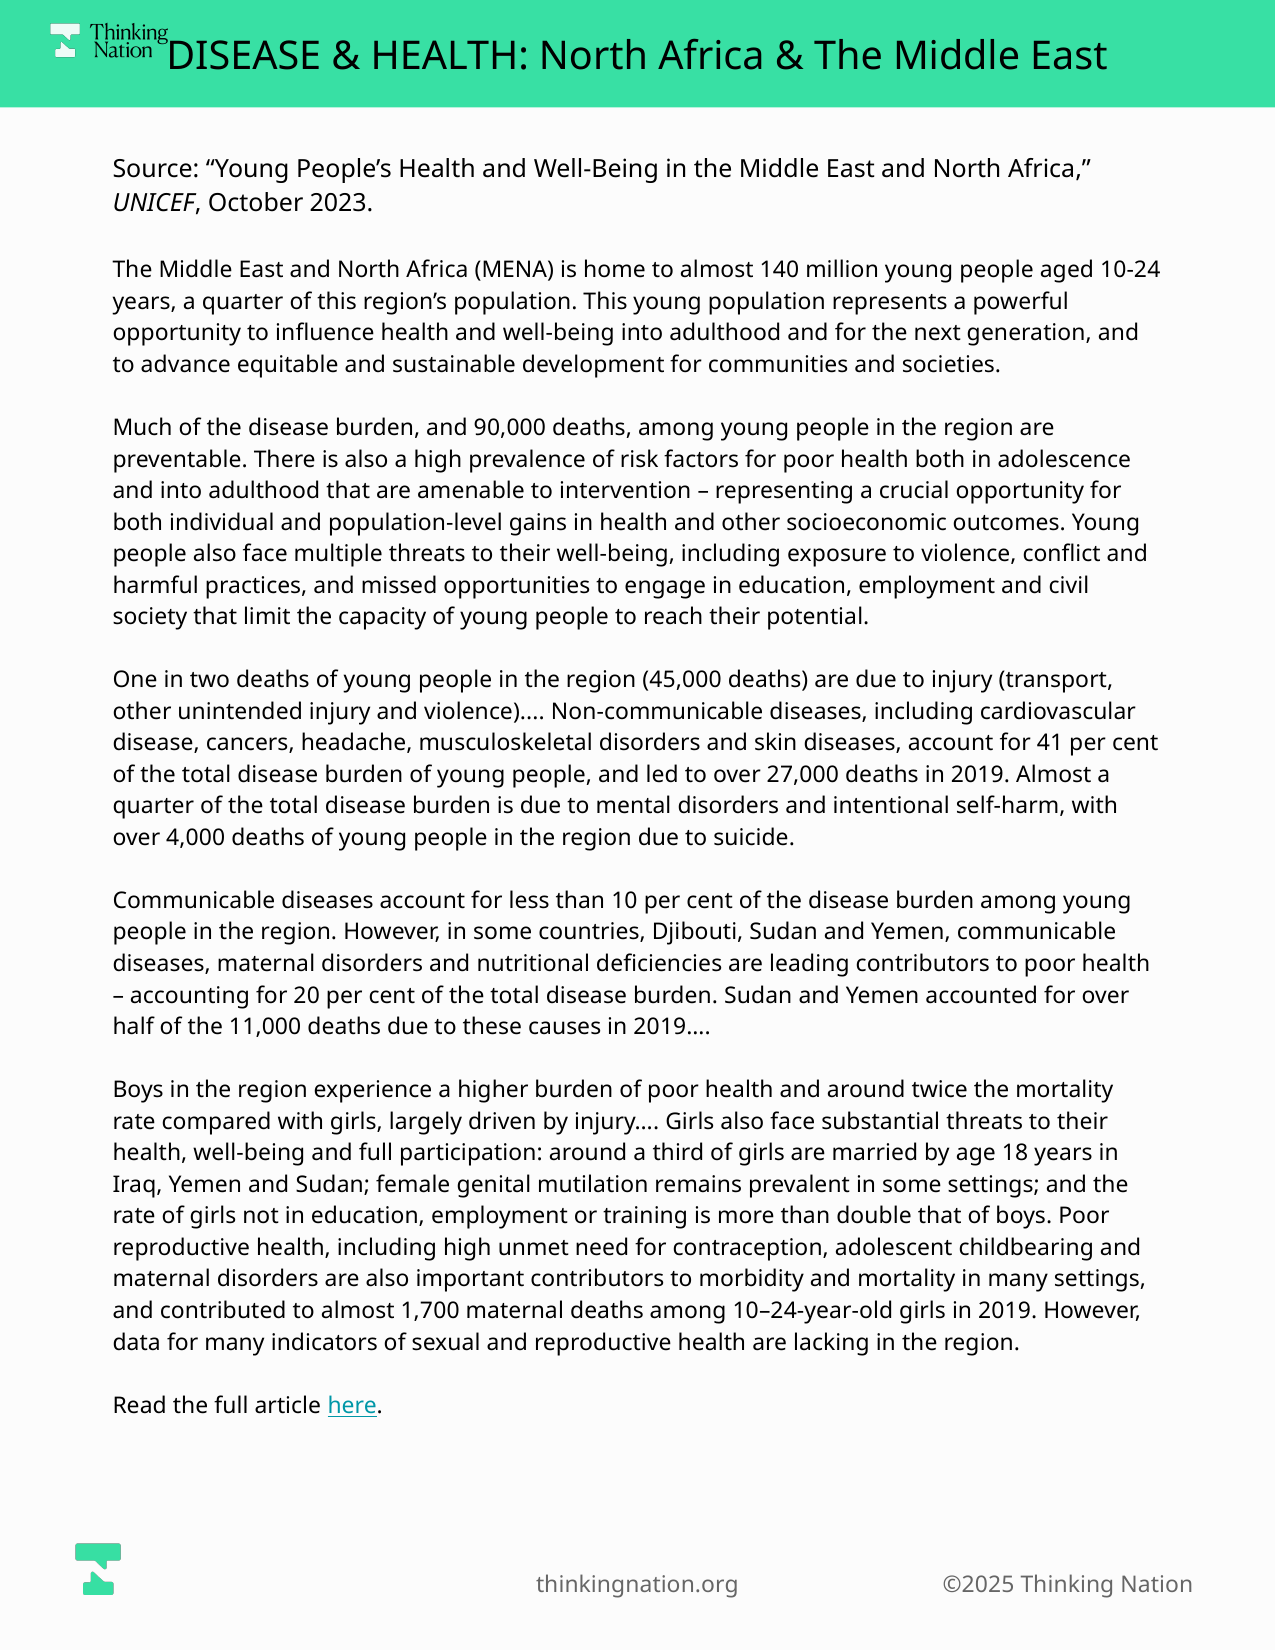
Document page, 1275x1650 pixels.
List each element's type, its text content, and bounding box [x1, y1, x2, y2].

text_box thinkingnation.org [486, 1553, 789, 1605]
picture [62, 1533, 134, 1605]
text_box ©2025 Thinking Nation [907, 1553, 1210, 1605]
text_box Source: “Young People’s Health and Well-Being in the Middle East and North Africa,” UNICEF, October 2023. The Middle East and North Africa (MENA) is home to almost 140 million young people aged 10-24 years, a quarter of this region’s population. This young population represents a powerful opportunity to influence health and well-being into adulthood and for the next generation, and to advance equitable and sustainable development for communities and societies. Much of the disease burden, and 90,000 deaths, among young people in the region are preventable. There is also a high prevalence of risk factors for poor health both in adolescence and into adulthood that are amenable to intervention – representing a crucial opportunity for both individual and population-level gains in health and other socioeconomic outcomes. Young people also face multiple threats to their well-being, including exposure to violence, conflict and harmful practices, and missed opportunities to engage in education, employment and civil society that limit the capacity of young people to reach their potential. One in two deaths of young people in the region (45,000 deaths) are due to injury (transport, other unintended injury and violence).... Non-communicable diseases, including cardiovascular disease, cancers, headache, musculoskeletal disorders and skin diseases, account for 41 per cent of the total disease burden of young people, and led to over 27,000 deaths in 2019. Almost a quarter of the total disease burden is due to mental disorders and intentional self-harm, with over 4,000 deaths of young people in the region due to suicide. Communicable diseases account for less than 10 per cent of the disease burden among young people in the region. However, in some countries, Djibouti, Sudan and Yemen, communicable diseases, maternal disorders and nutritional deficiencies are leading contributors to poor health – accounting for 20 per cent of the total disease burden. Sudan and Yemen accounted for over half of the 11,000 deaths due to these causes in 2019…. Boys in the region experience a higher burden of poor health and around twice the mortality rate compared with girls, largely driven by injury…. Girls also face substantial threats to their health, well-being and full participation: around a third of girls are married by age 18 years in Iraq, Yemen and Sudan; female genital mutilation remains prevalent in some settings; and the rate of girls not in education, employment or training is more than double that of boys. Poor reproductive health, including high unmet need for contraception, adolescent childbearing and maternal disorders are also important contributors to morbidity and mortality in many settings, and contributed to almost 1,700 maternal deaths among 10–24-year-old girls in 2019. However, data for many indicators of sexual and reproductive health are lacking in the region. Read the full article here. [97, 132, 1178, 1501]
text_box DISEASE & HEALTH: North Africa & The Middle East [0, 0, 1275, 108]
picture [36, 12, 172, 69]
